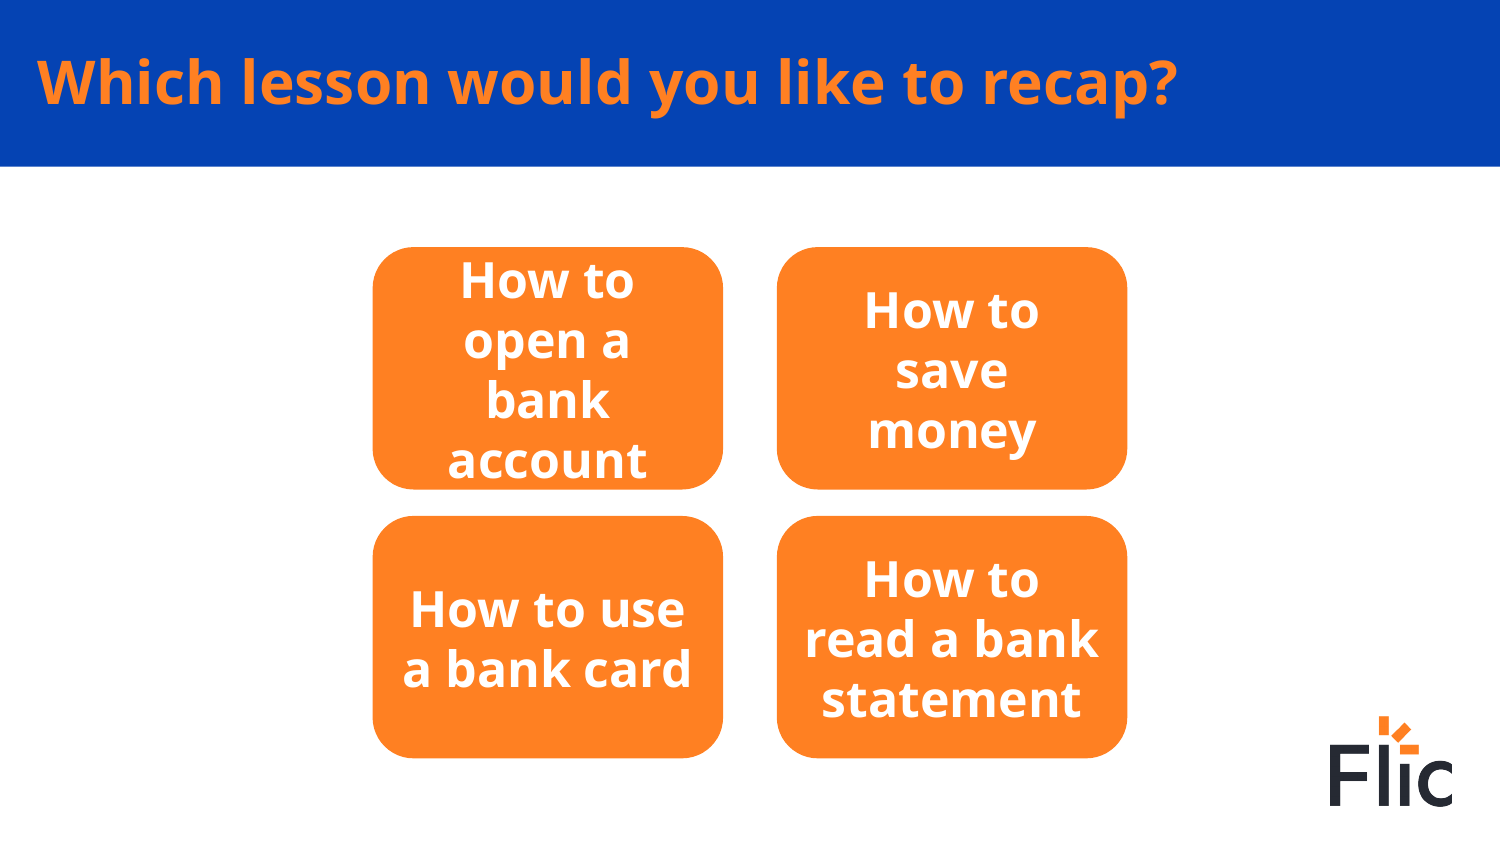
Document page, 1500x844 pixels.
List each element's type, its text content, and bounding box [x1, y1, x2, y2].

title Which lesson would you like to recap? [22, 41, 1351, 127]
text_box How to open a bank account [373, 247, 723, 489]
text_box How to use a bank card [373, 516, 723, 758]
picture [1330, 716, 1452, 807]
text_box How to save money [777, 247, 1127, 489]
text_box How to read a bank statement [777, 516, 1127, 758]
